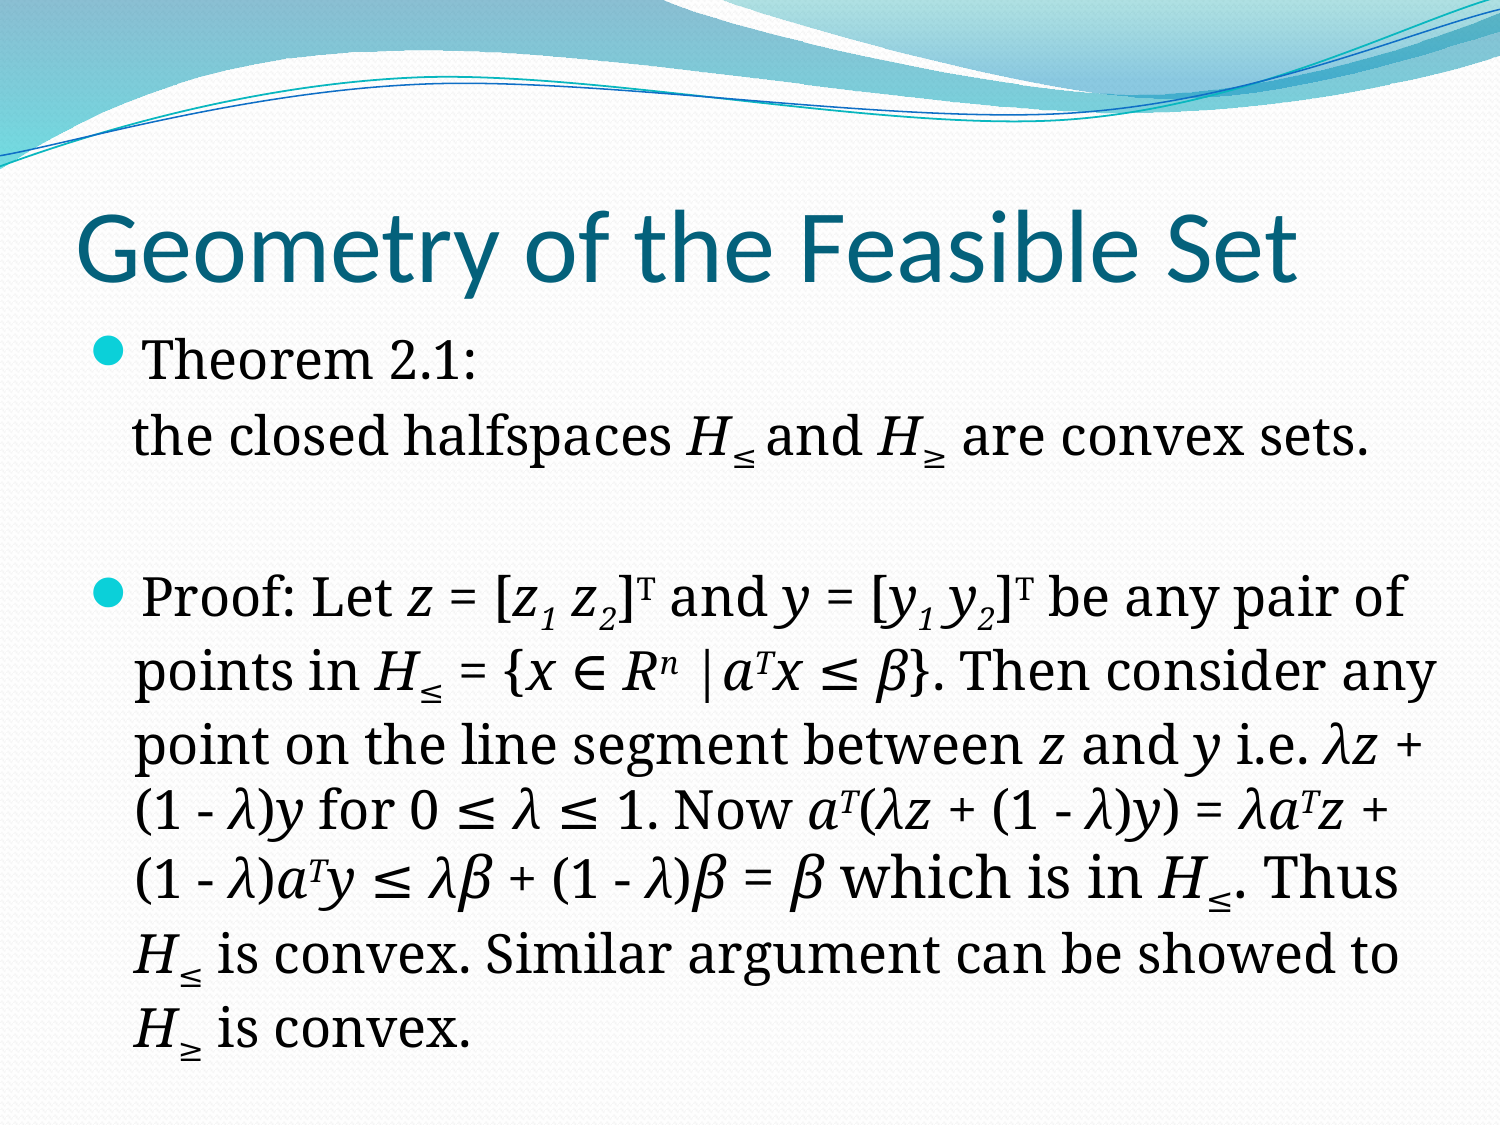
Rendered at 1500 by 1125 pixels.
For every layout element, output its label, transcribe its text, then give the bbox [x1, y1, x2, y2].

title Geometry of the Feasible Set [75, 115, 1425, 303]
list Theorem 2.1: the closed halfspaces H≤ and H≥ are convex sets. Proof: Let z = [z1 z2]T and y = [y1 y2]T be any pair of points in H≤ = {x ∈ Rn |aTx ≤ β}. Then consider any point on the line segment between z and y i.e. λz + (1 - λ)y for 0 ≤ λ ≤ 1. Now aT(λz + (1 - λ)y) = λaTz + (1 - λ)aTy ≤ λβ + (1 - λ)β = β which is in H≤. Thus H≤ is convex. Similar argument can be showed to H≥ is convex. [75, 317, 1469, 1115]
